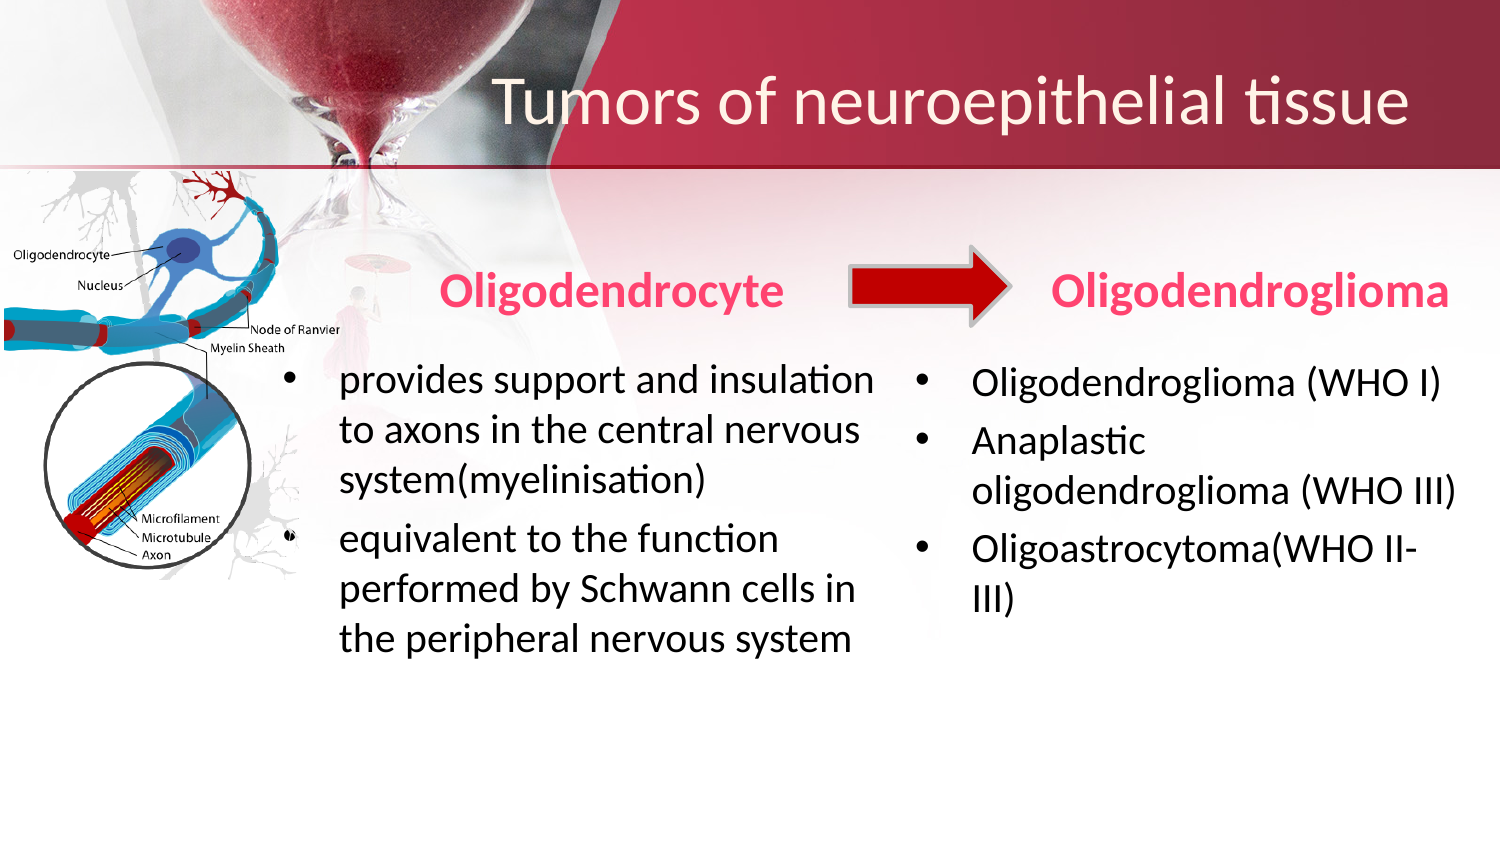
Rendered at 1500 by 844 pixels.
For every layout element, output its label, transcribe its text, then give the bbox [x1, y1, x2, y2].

text_box [848, 244, 1013, 328]
list Oligodendroglioma (WHO I) Anaplastic oligodendroglioma (WHO III) Oligoastrocytoma(WHO II-III) [900, 346, 1477, 748]
list provides support and insulation to axons in the central nervous system(myelinisation) equivalent to the function performed by Schwann cells in the peripheral nervous system [267, 344, 931, 696]
list Oligodendroglioma [1025, 221, 1477, 326]
title Tumors of neuroepithelial tissue [73, 46, 1427, 147]
picture [0, 0, 1500, 844]
list Oligodendrocyte [424, 246, 801, 326]
